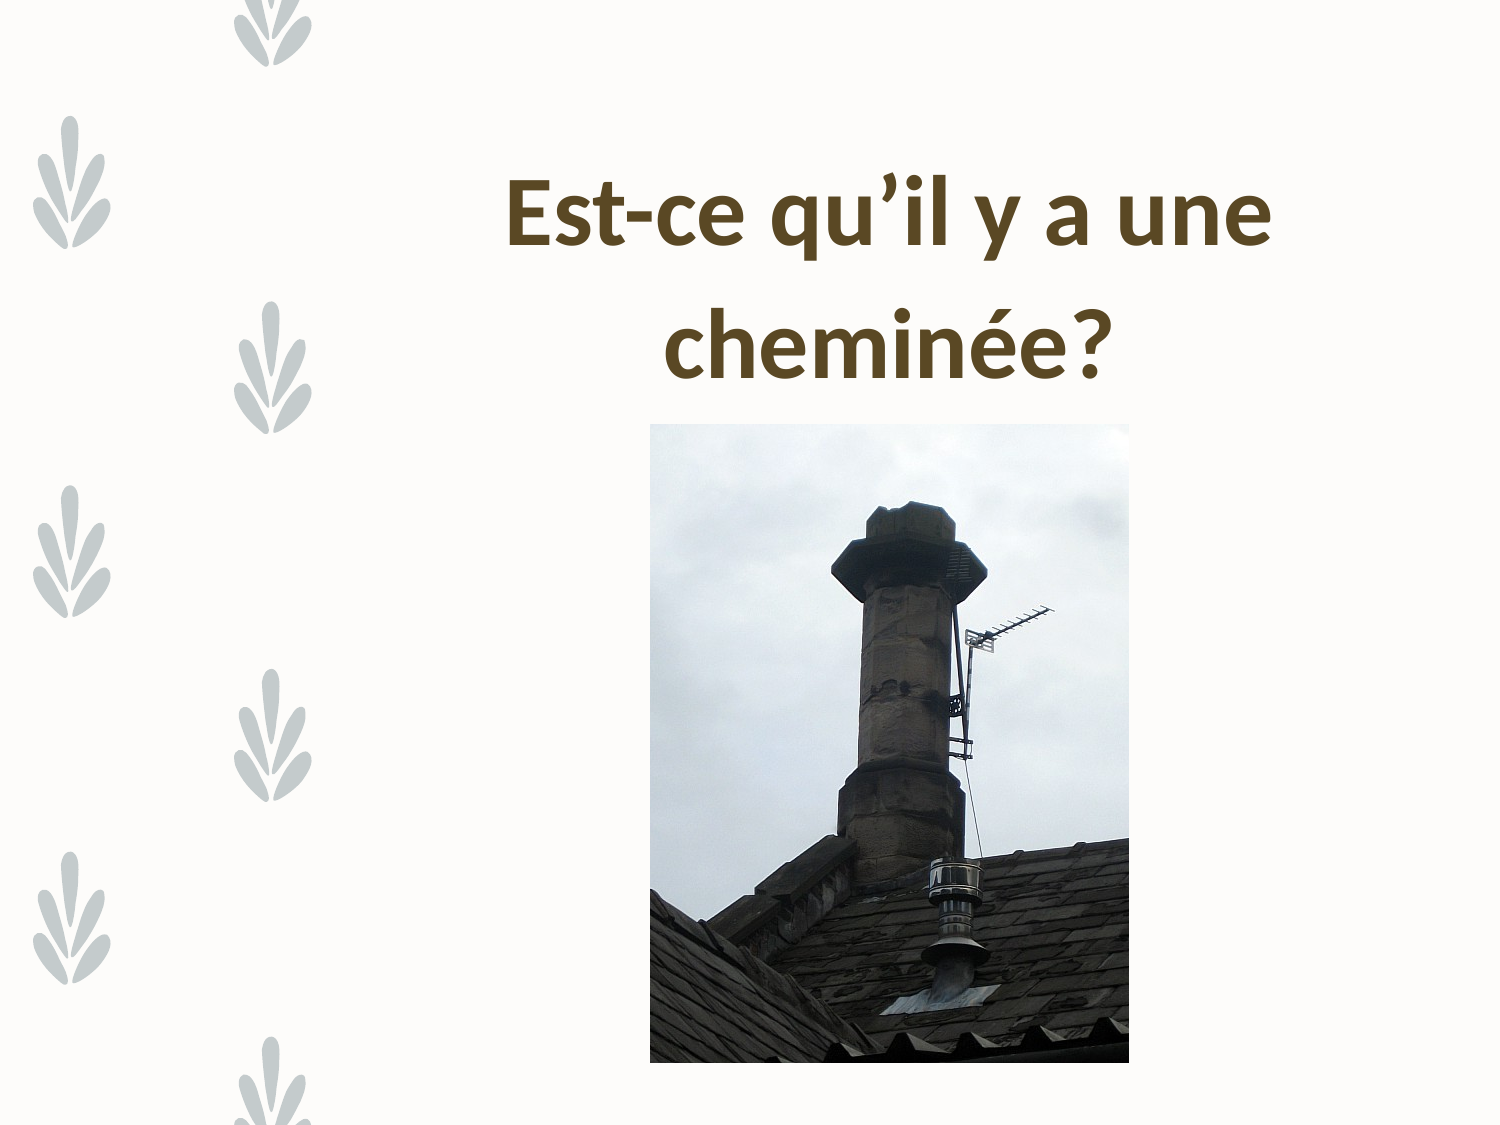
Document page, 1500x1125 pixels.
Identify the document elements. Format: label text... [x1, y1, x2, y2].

text_box Est-ce qu’il y a une cheminée? [349, 124, 1429, 599]
picture [650, 424, 1129, 1063]
